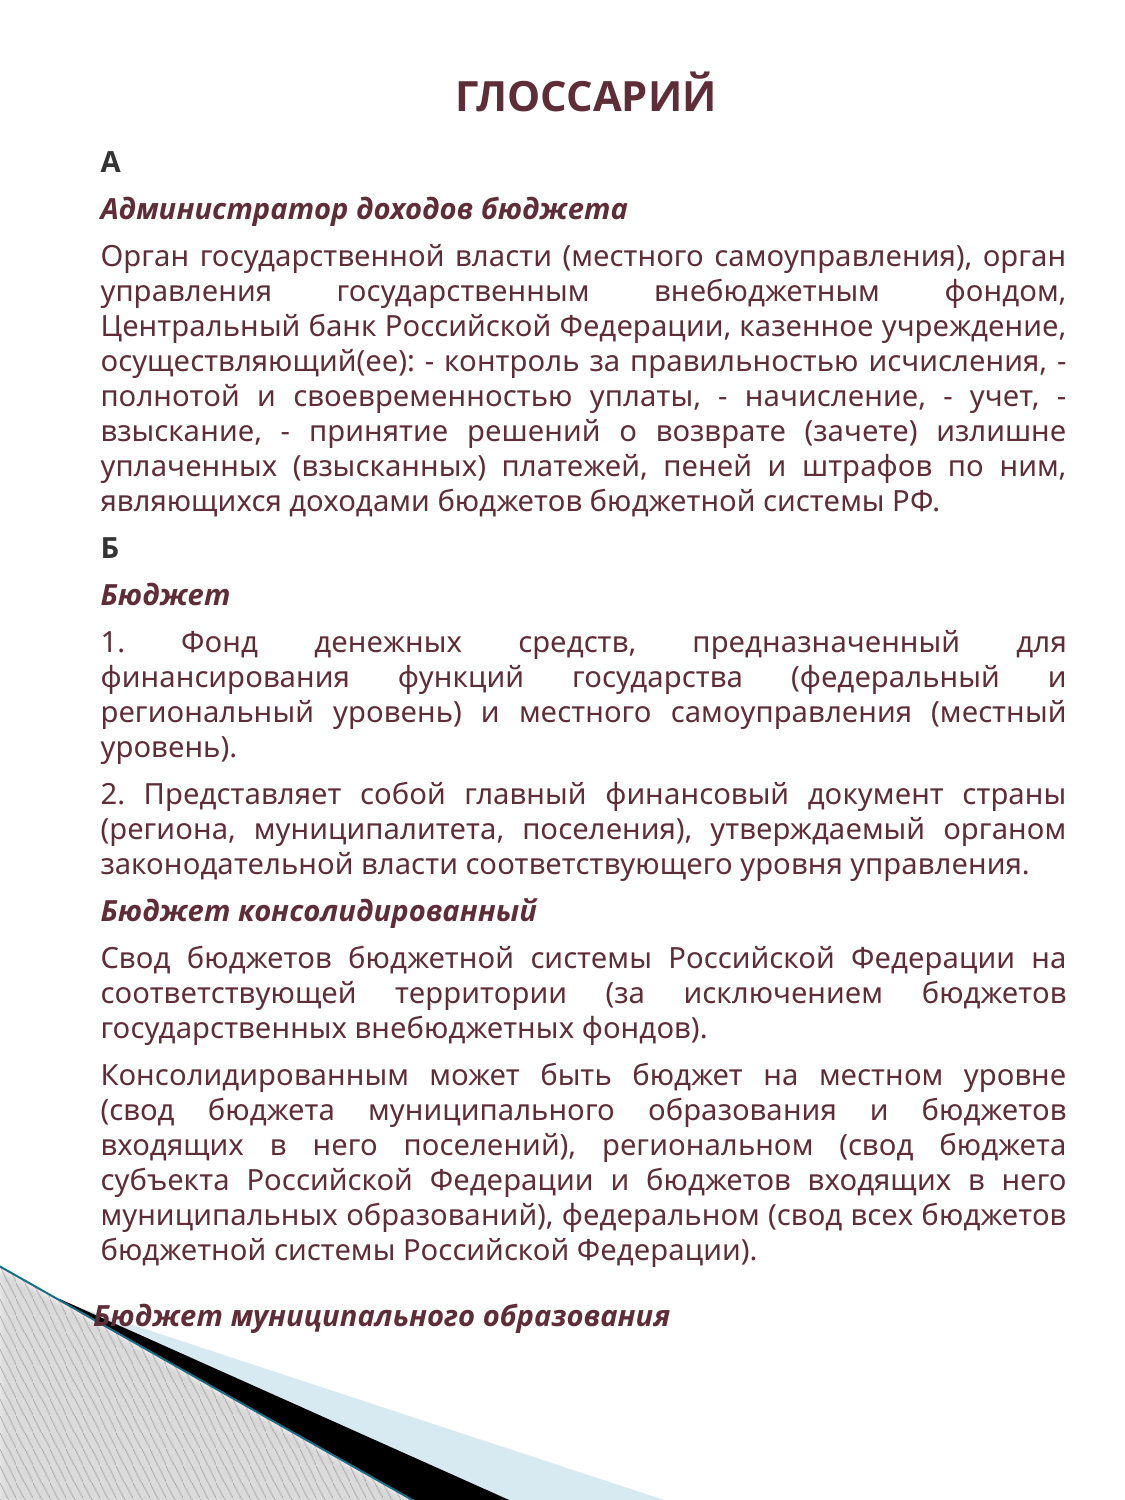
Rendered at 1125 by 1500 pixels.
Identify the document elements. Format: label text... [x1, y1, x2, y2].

text_box А Администратор доходов бюджета Орган государственной власти (местного самоуправления), орган управления государственным внебюджетным фондом, Центральный банк Российской Федерации, казенное учреждение, осуществляющий(ее): - контроль за правильностью исчисления, - полнотой и своевременностью уплаты, - начисление, - учет, - взыскание, - принятие решений о возврате (зачете) излишне уплаченных (взысканных) платежей, пеней и штрафов по ним, являющихся доходами бюджетов бюджетной системы РФ. Б Бюджет 1. Фонд денежных средств, предназначенный для финансирования функций государства (федеральный и региональный уровень) и местного самоуправления (местный уровень). 2. Представляет собой главный финансовый документ страны (региона, муниципалитета, поселения), утверждаемый органом законодательной власти соответствующего уровня управления. Бюджет консолидированный Свод бюджетов бюджетной системы Российской Федерации на соответствующей территории (за исключением бюджетов государственных внебюджетных фондов). Консолидированным может быть бюджет на местном уровне (свод бюджета муниципального образования и бюджетов входящих в него поселений), региональном (свод бюджета субъекта Российской Федерации и бюджетов входящих в него муниципальных образований), федеральном (свод всех бюджетов бюджетной системы Российской Федерации). Бюджет муниципального образования [78, 148, 1083, 1471]
title ГЛОССАРИЙ [78, 41, 1094, 148]
